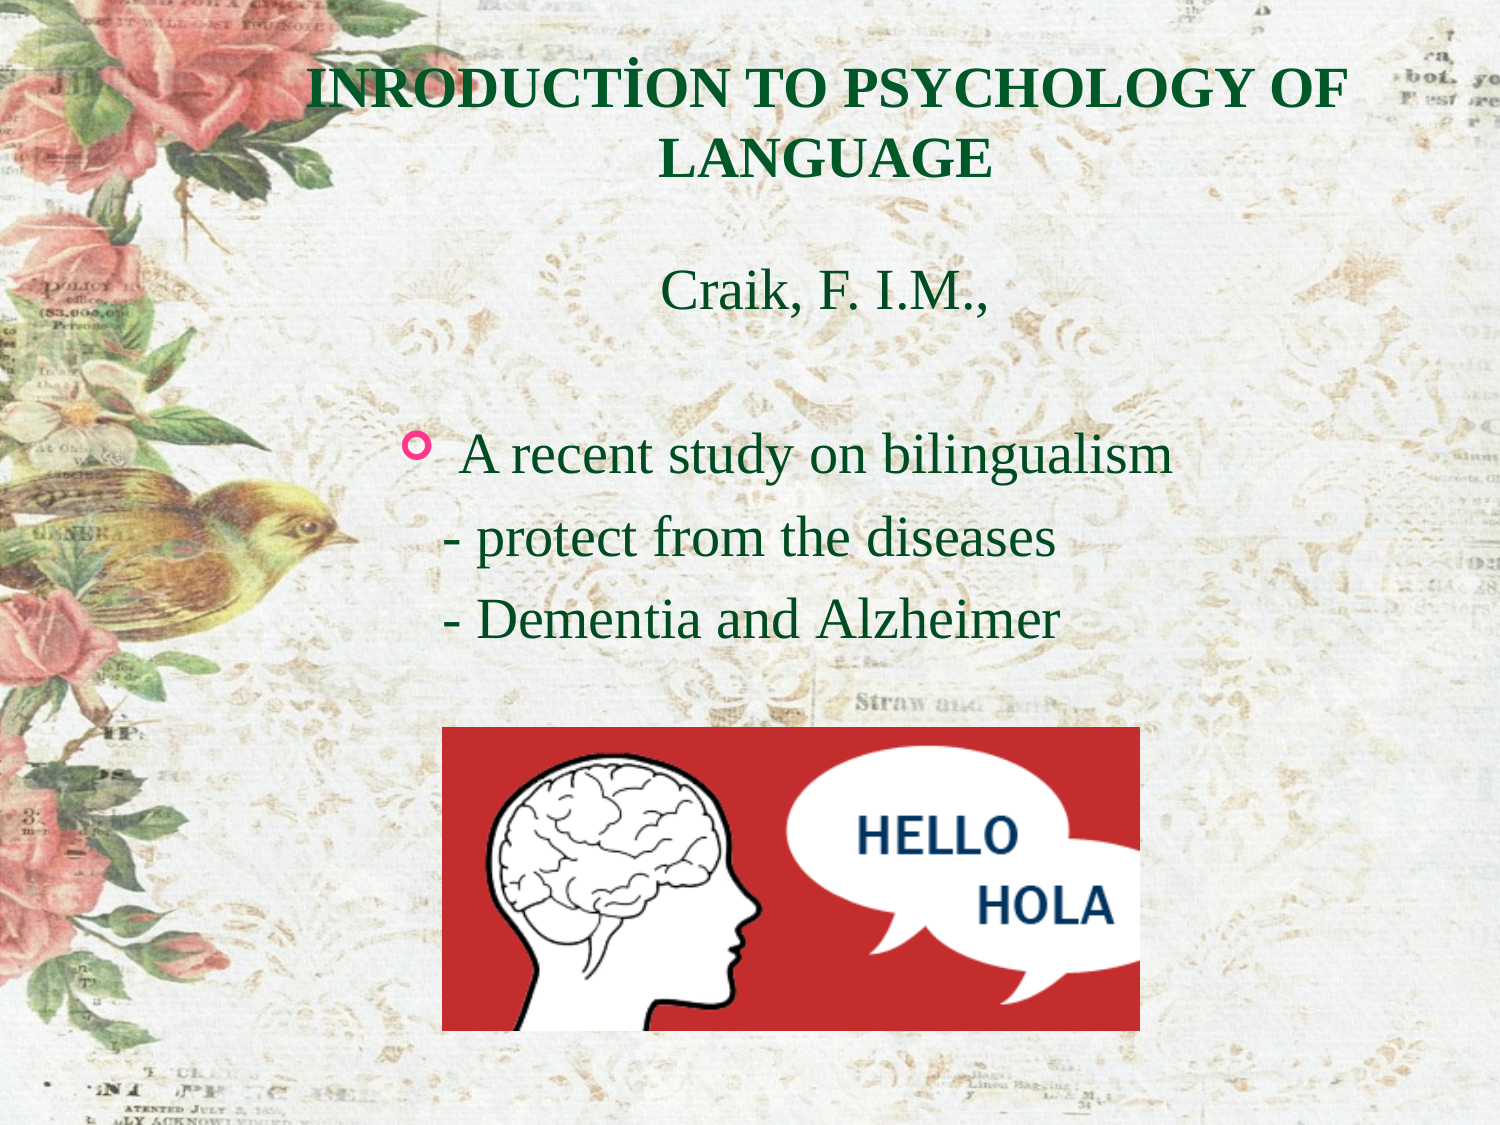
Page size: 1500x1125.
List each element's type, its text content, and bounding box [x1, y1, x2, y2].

picture [0, 0, 1500, 1125]
list Craik, F. I.M., A recent study on bilingualism - protect from the diseases - Dementia and Alzheimer [383, 243, 1282, 681]
title Inroduction to psychology of language [253, 30, 1400, 197]
